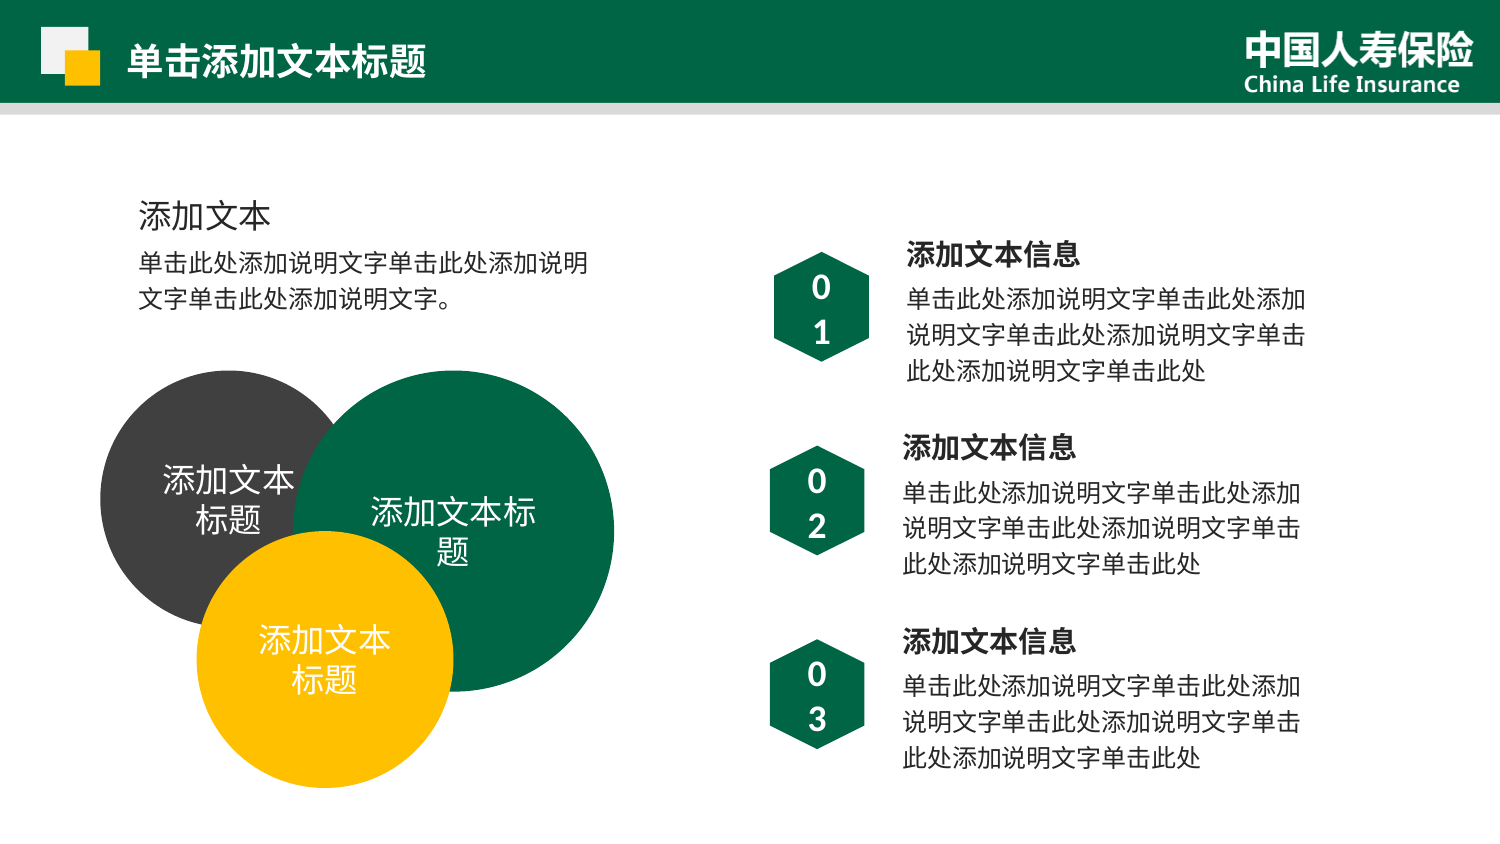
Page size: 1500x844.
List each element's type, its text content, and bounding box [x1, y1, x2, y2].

text_box [39, 25, 91, 76]
text_box 02 [767, 443, 867, 558]
text_box 01 [772, 249, 871, 364]
text_box [0, 0, 1500, 101]
text_box [0, 101, 1500, 117]
text_box 添加文本信息 单击此处添加说明文字单击此处添加说明文字单击此处添加说明文字单击此处添加说明文字单击此处 [891, 228, 1329, 385]
text_box 单击添加文本标题 [112, 30, 491, 91]
text_box 添加文本 单击此处添加说明文字单击此处添加说明文字单击此处添加说明文字。 [123, 187, 615, 359]
text_box 添加文本标题 [98, 368, 333, 626]
text_box 添加文本标题 [194, 528, 456, 791]
text_box 添加文本信息 单击此处添加说明文字单击此处添加说明文字单击此处添加说明文字单击此处添加说明文字单击此处 [887, 422, 1325, 579]
text_box [63, 48, 102, 88]
text_box 添加文本信息 单击此处添加说明文字单击此处添加说明文字单击此处添加说明文字单击此处添加说明文字单击此处 [887, 616, 1325, 773]
text_box 03 [767, 637, 867, 751]
text_box 添加文本标题 [290, 368, 617, 694]
picture [1240, 21, 1500, 100]
